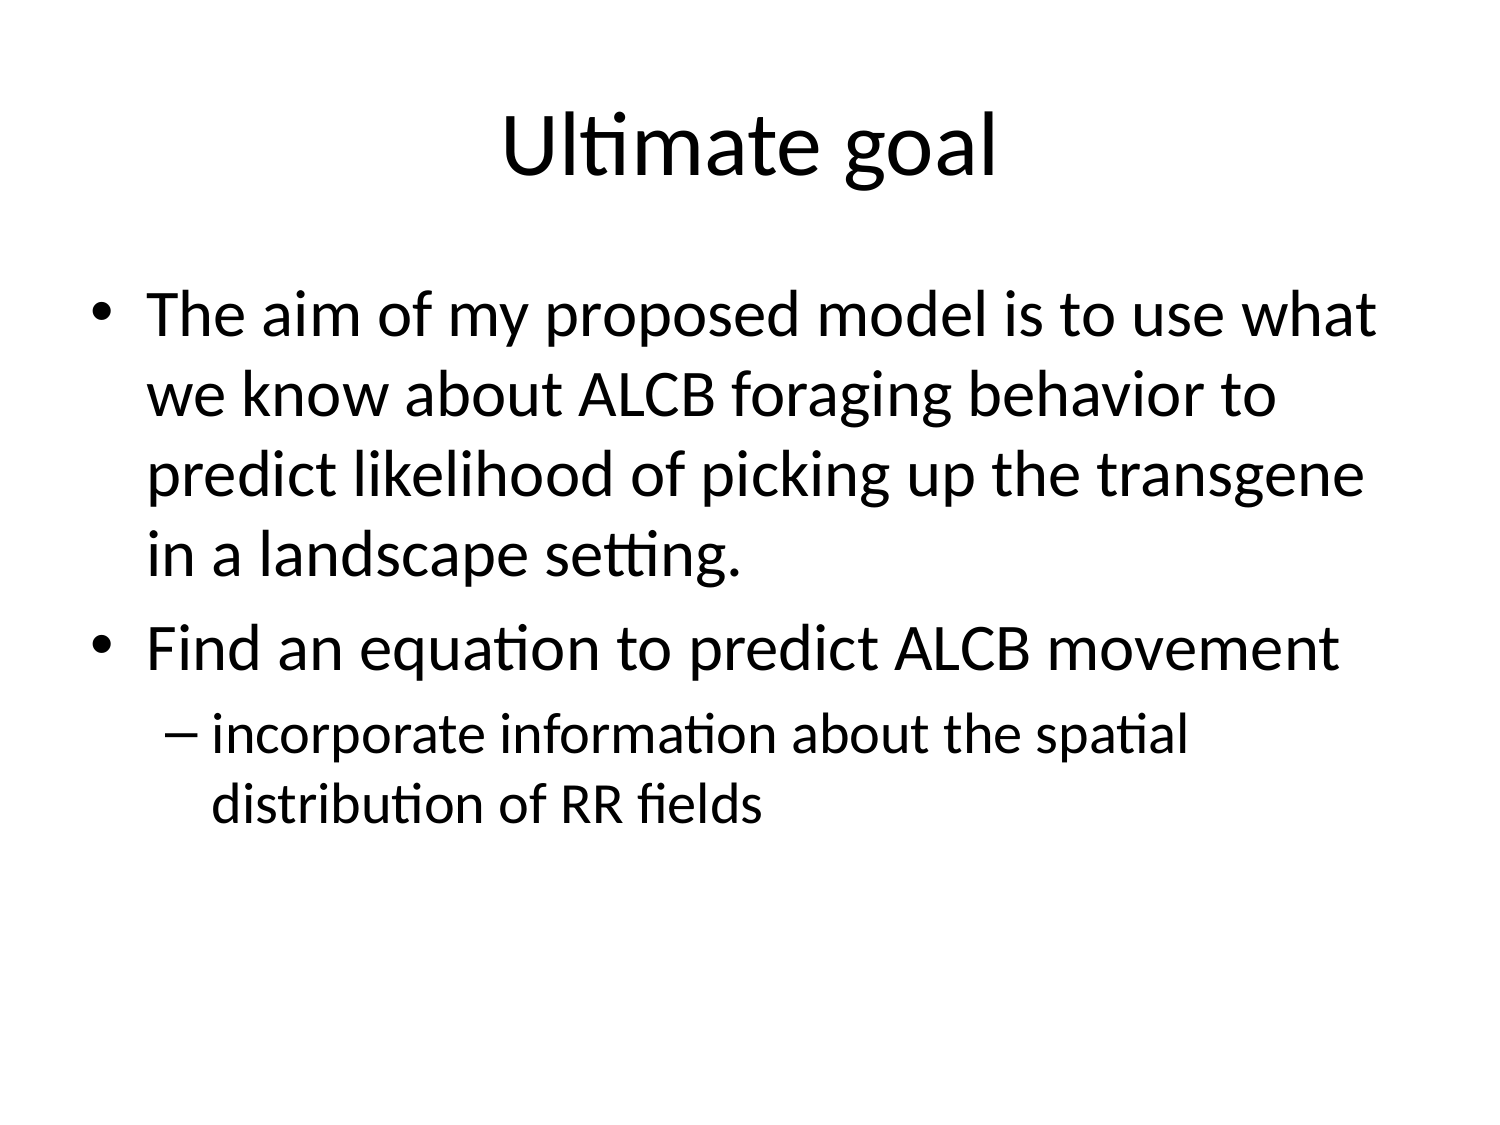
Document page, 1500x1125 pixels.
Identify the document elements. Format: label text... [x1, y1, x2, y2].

list The aim of my proposed model is to use what we know about ALCB foraging behavior to predict likelihood of picking up the transgene in a landscape setting. Find an equation to predict ALCB movement incorporate information about the spatial distribution of RR fields [75, 262, 1425, 1005]
title Ultimate goal [75, 45, 1425, 233]
